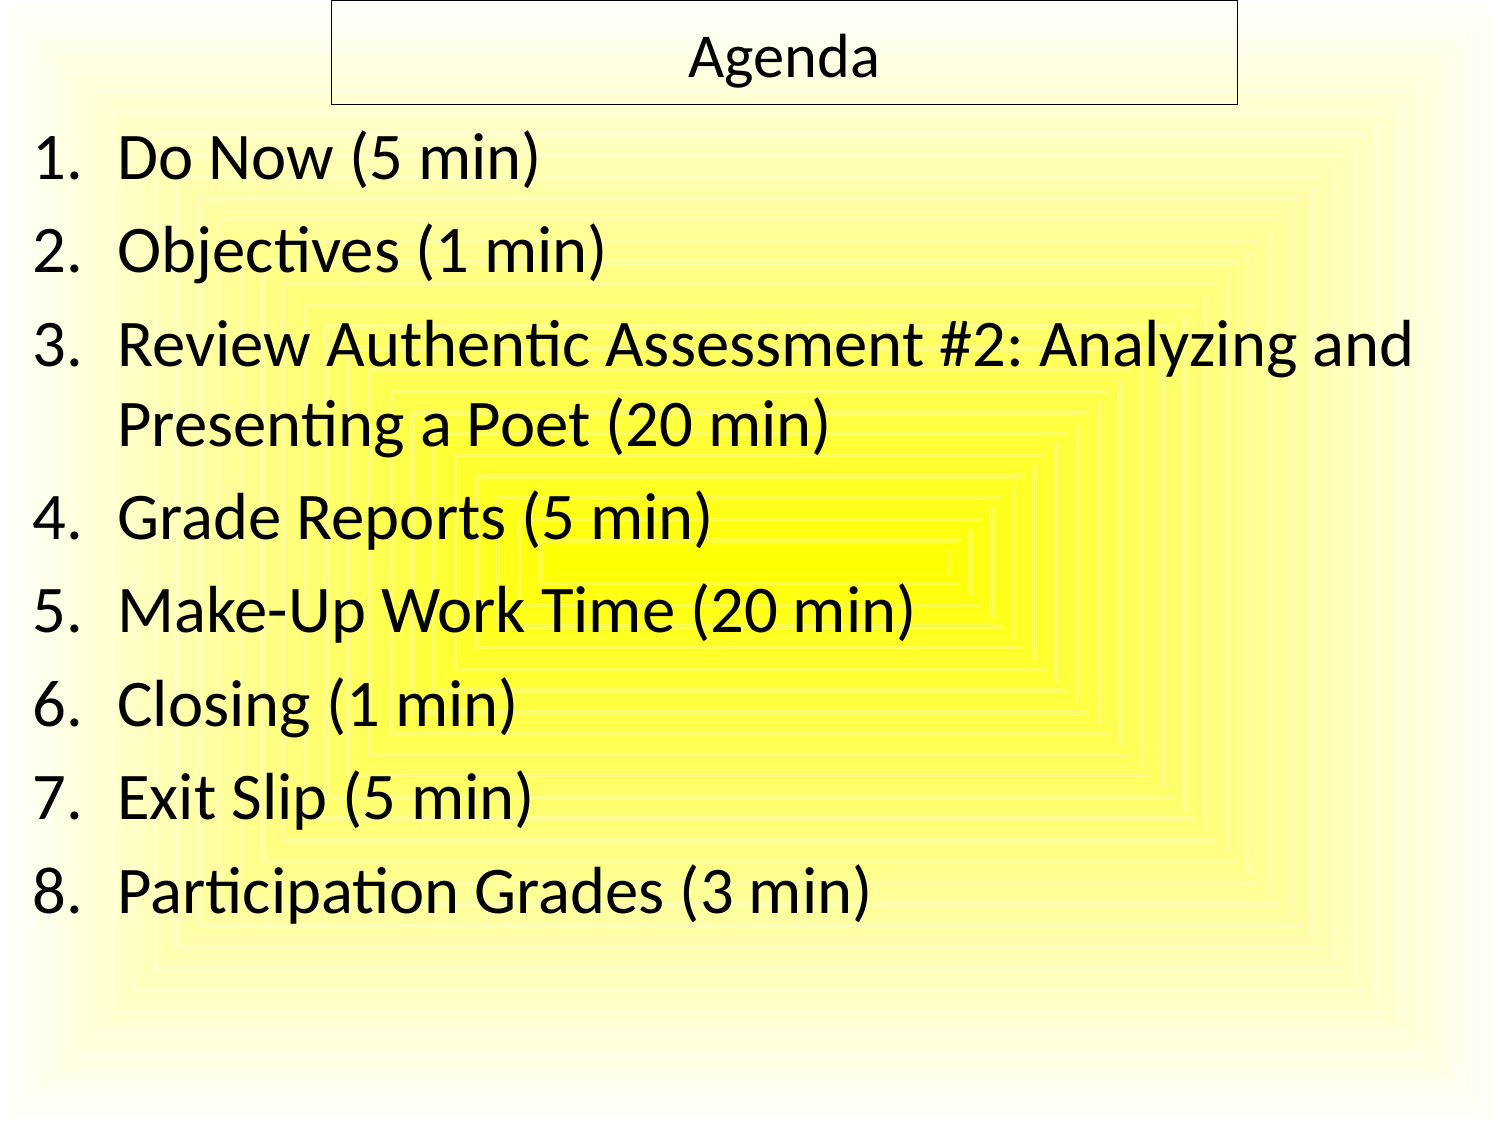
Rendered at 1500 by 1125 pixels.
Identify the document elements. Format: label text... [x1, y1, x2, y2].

text_box Agenda [331, 0, 1238, 105]
list Do Now (5 min) Objectives (1 min) Review Authentic Assessment #2: Analyzing and Presenting a Poet (20 min) Grade Reports (5 min) Make-Up Work Time (20 min) Closing (1 min) Exit Slip (5 min) Participation Grades (3 min) [0, 104, 1500, 1125]
